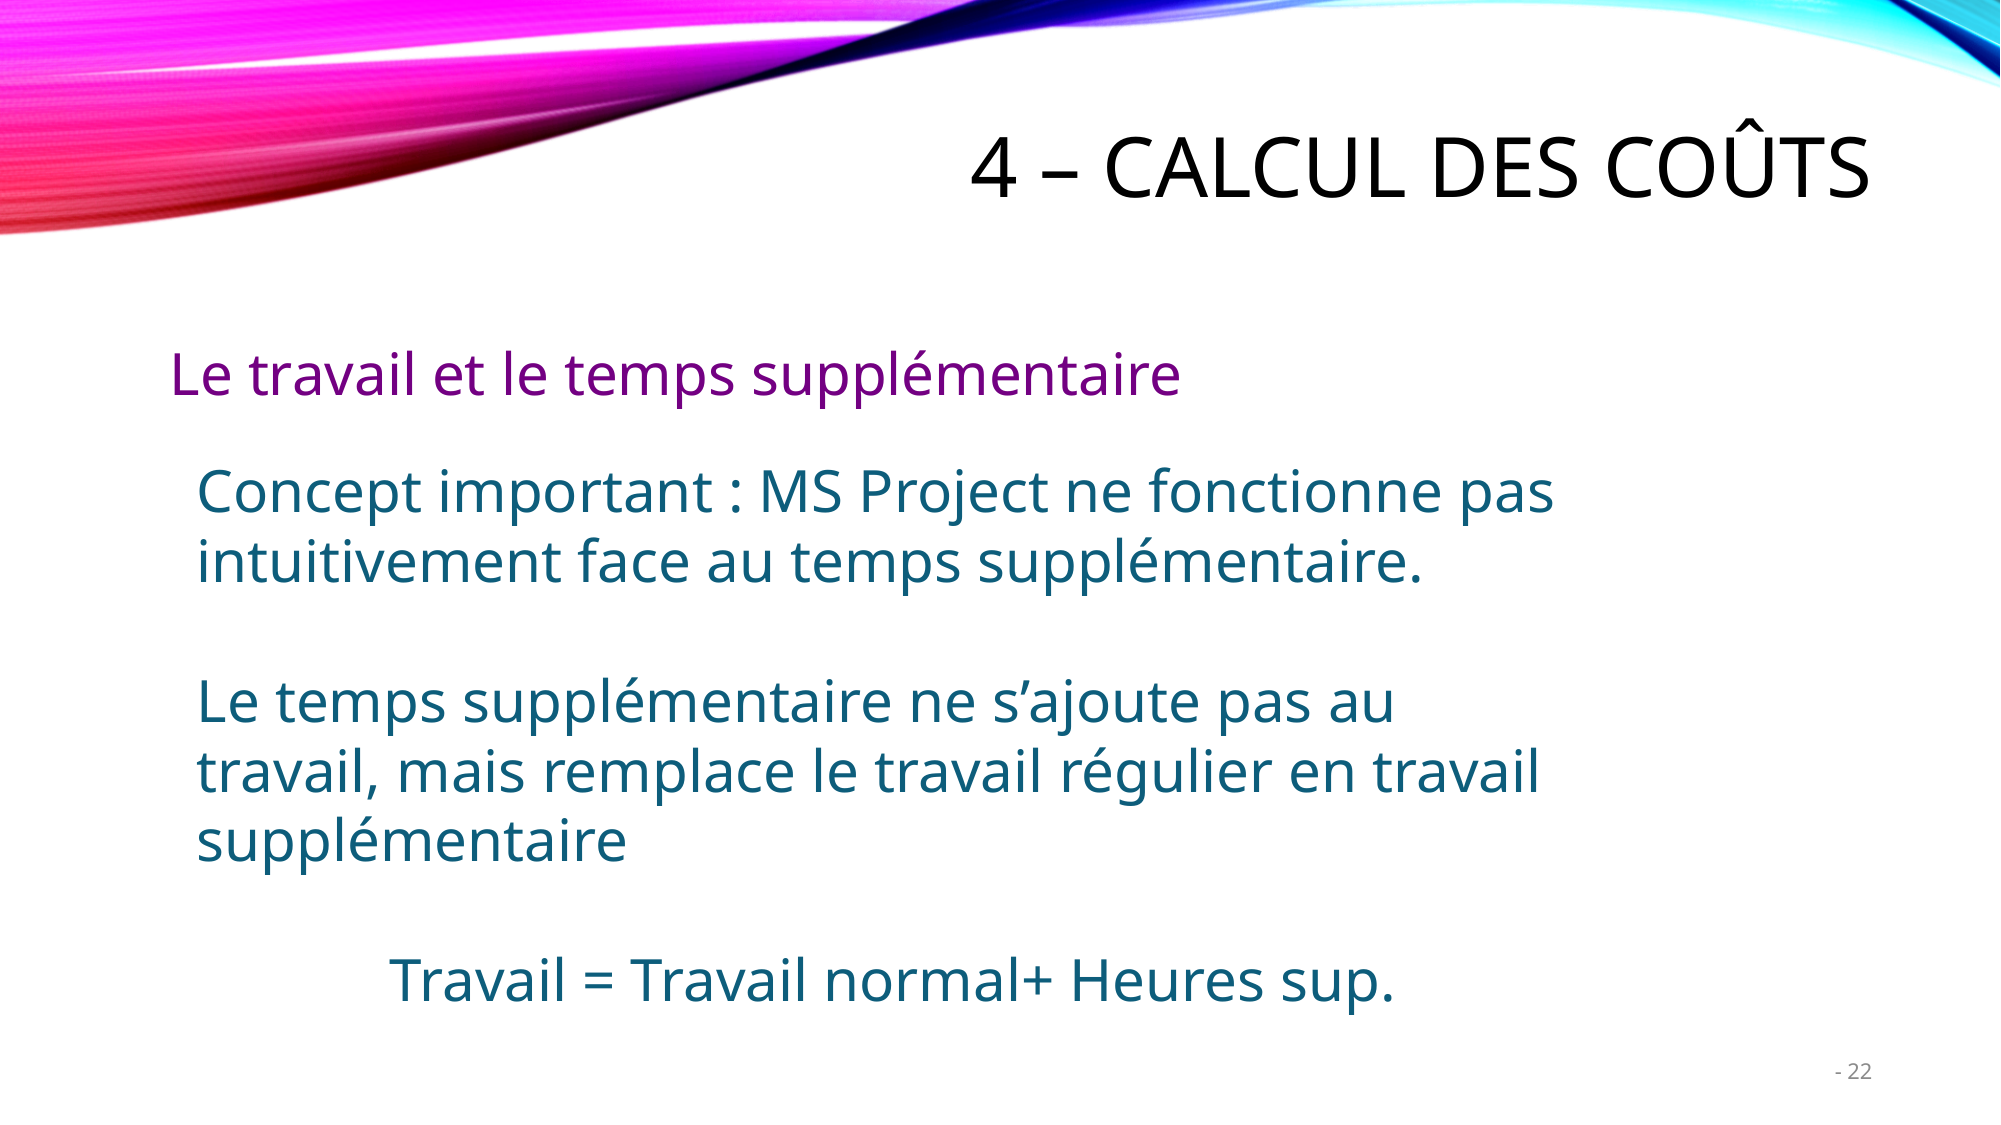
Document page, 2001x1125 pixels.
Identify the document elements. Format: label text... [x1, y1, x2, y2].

text_box Concept important : MS Project ne fonctionne pas intuitivement face au temps supplémentaire. Le temps supplémentaire ne s’ajoute pas au travail, mais remplace le travail régulier en travail supplémentaire Travail = Travail normal+ Heures sup. [182, 446, 1604, 1021]
title 4 – Calcul des coûts [638, 64, 1888, 277]
picture [0, 0, 2000, 237]
slide_number 22 [1808, 1042, 1888, 1103]
text_box Le travail et le temps supplémentaire [154, 259, 1841, 415]
picture [1890, 0, 2000, 75]
picture [1910, 0, 2000, 45]
